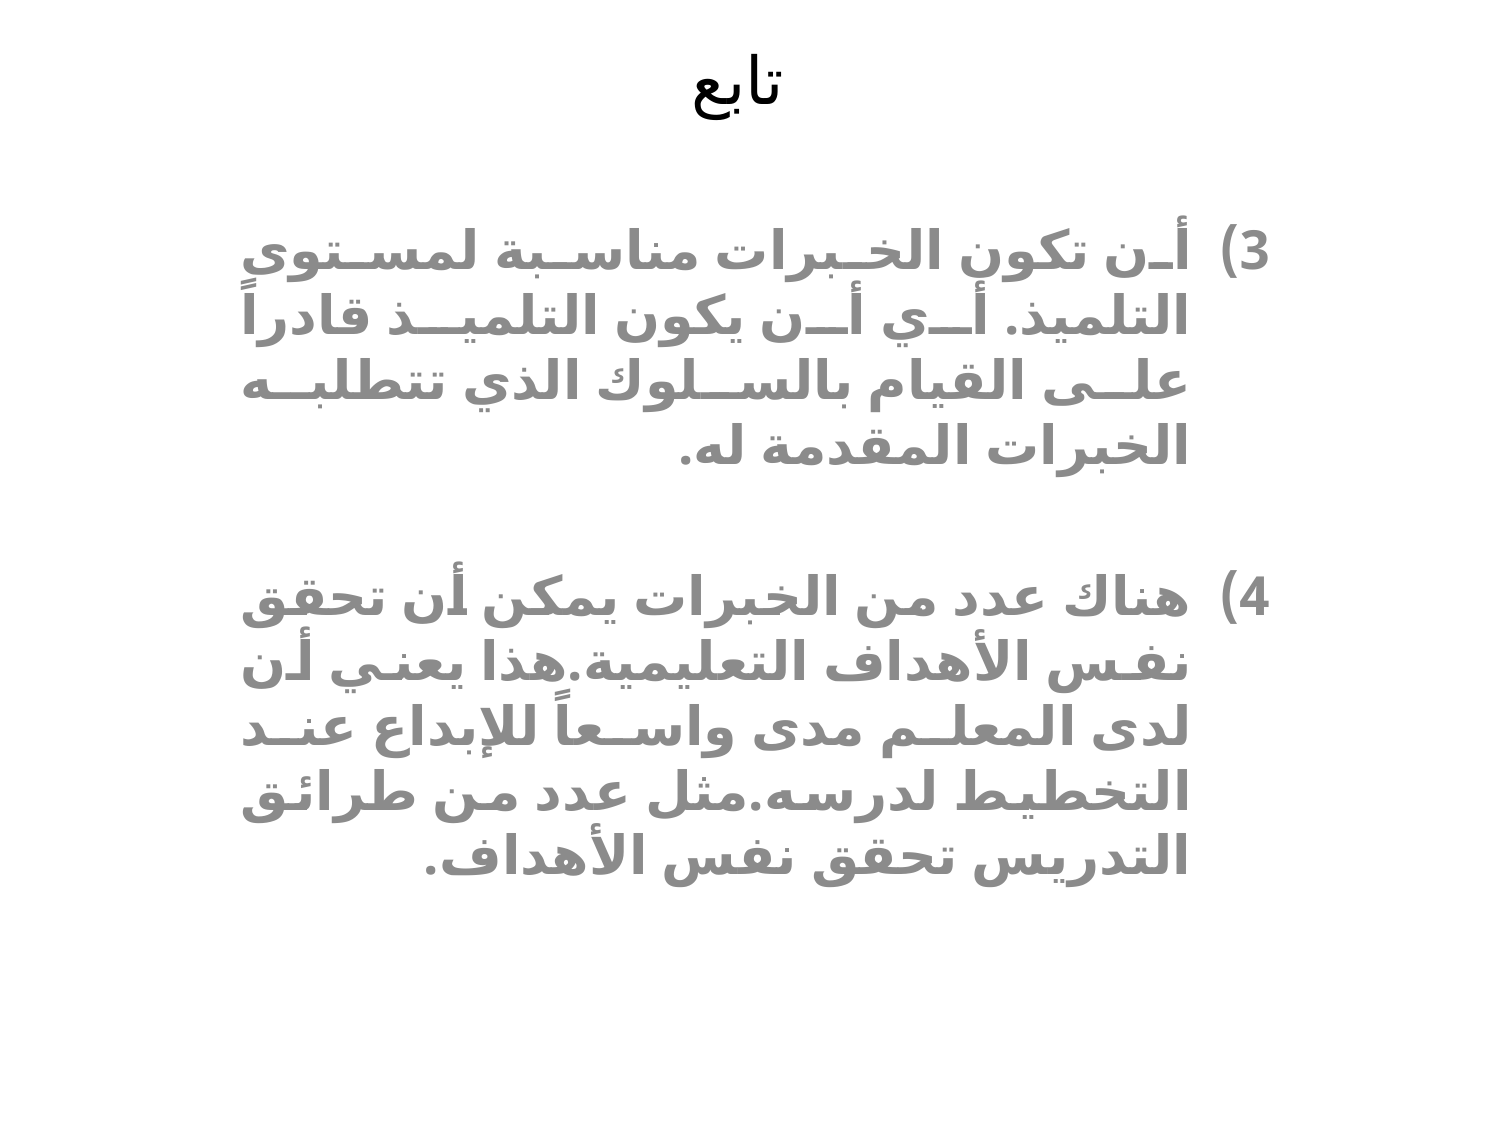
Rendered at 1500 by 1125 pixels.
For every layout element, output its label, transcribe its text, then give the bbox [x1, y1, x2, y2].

subtitle أن تكون الخبرات مناسبة لمستوى التلميذ. أي أن يكون التلميذ قادراً على القيام بالسلوك الذي تتطلبه الخبرات المقدمة له. هناك عدد من الخبرات يمكن أن تحقق نفس الأهداف التعليمية.هذا يعني أن لدى المعلم مدى واسعاً للإبداع عند التخطيط لدرسه.مثل عدد من طرائق التدريس تحقق نفس الأهداف. [225, 208, 1275, 941]
title تابع [100, 30, 1376, 126]
